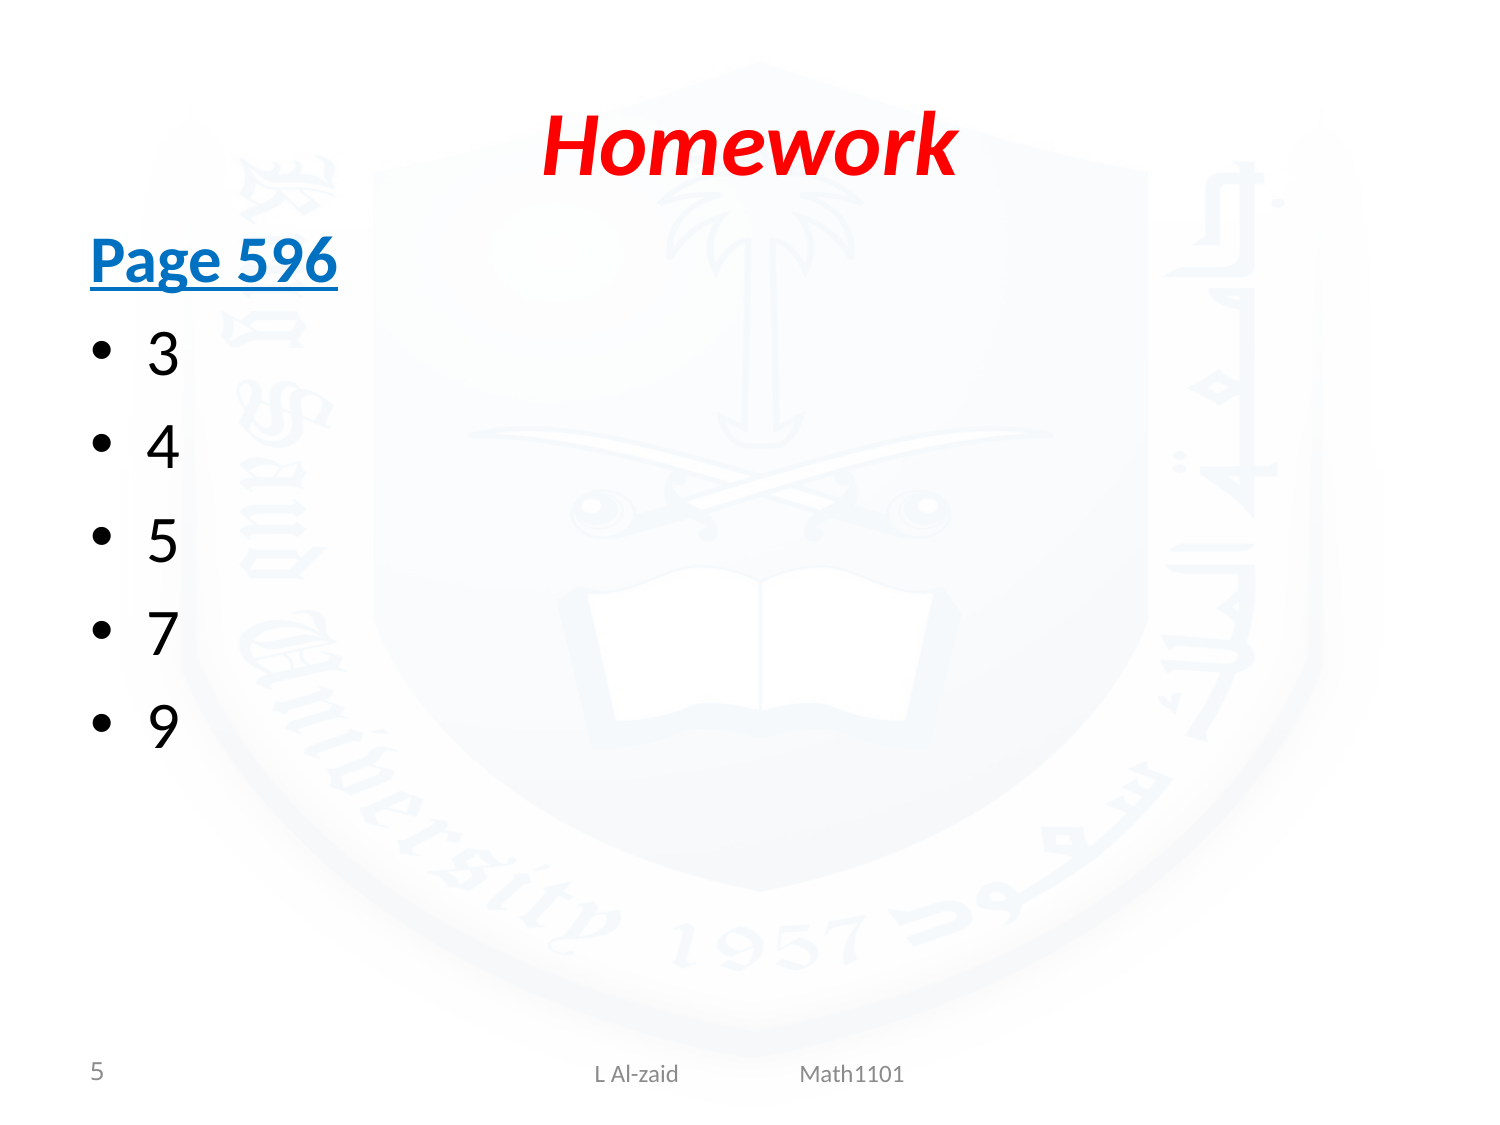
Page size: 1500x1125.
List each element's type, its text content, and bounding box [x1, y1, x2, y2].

title Homework [75, 45, 1425, 208]
footer L Al-zaid Math1101 [512, 1042, 988, 1103]
list Page 596 3 4 5 7 9 [75, 208, 1425, 1005]
slide_number 5 [75, 1042, 425, 1103]
